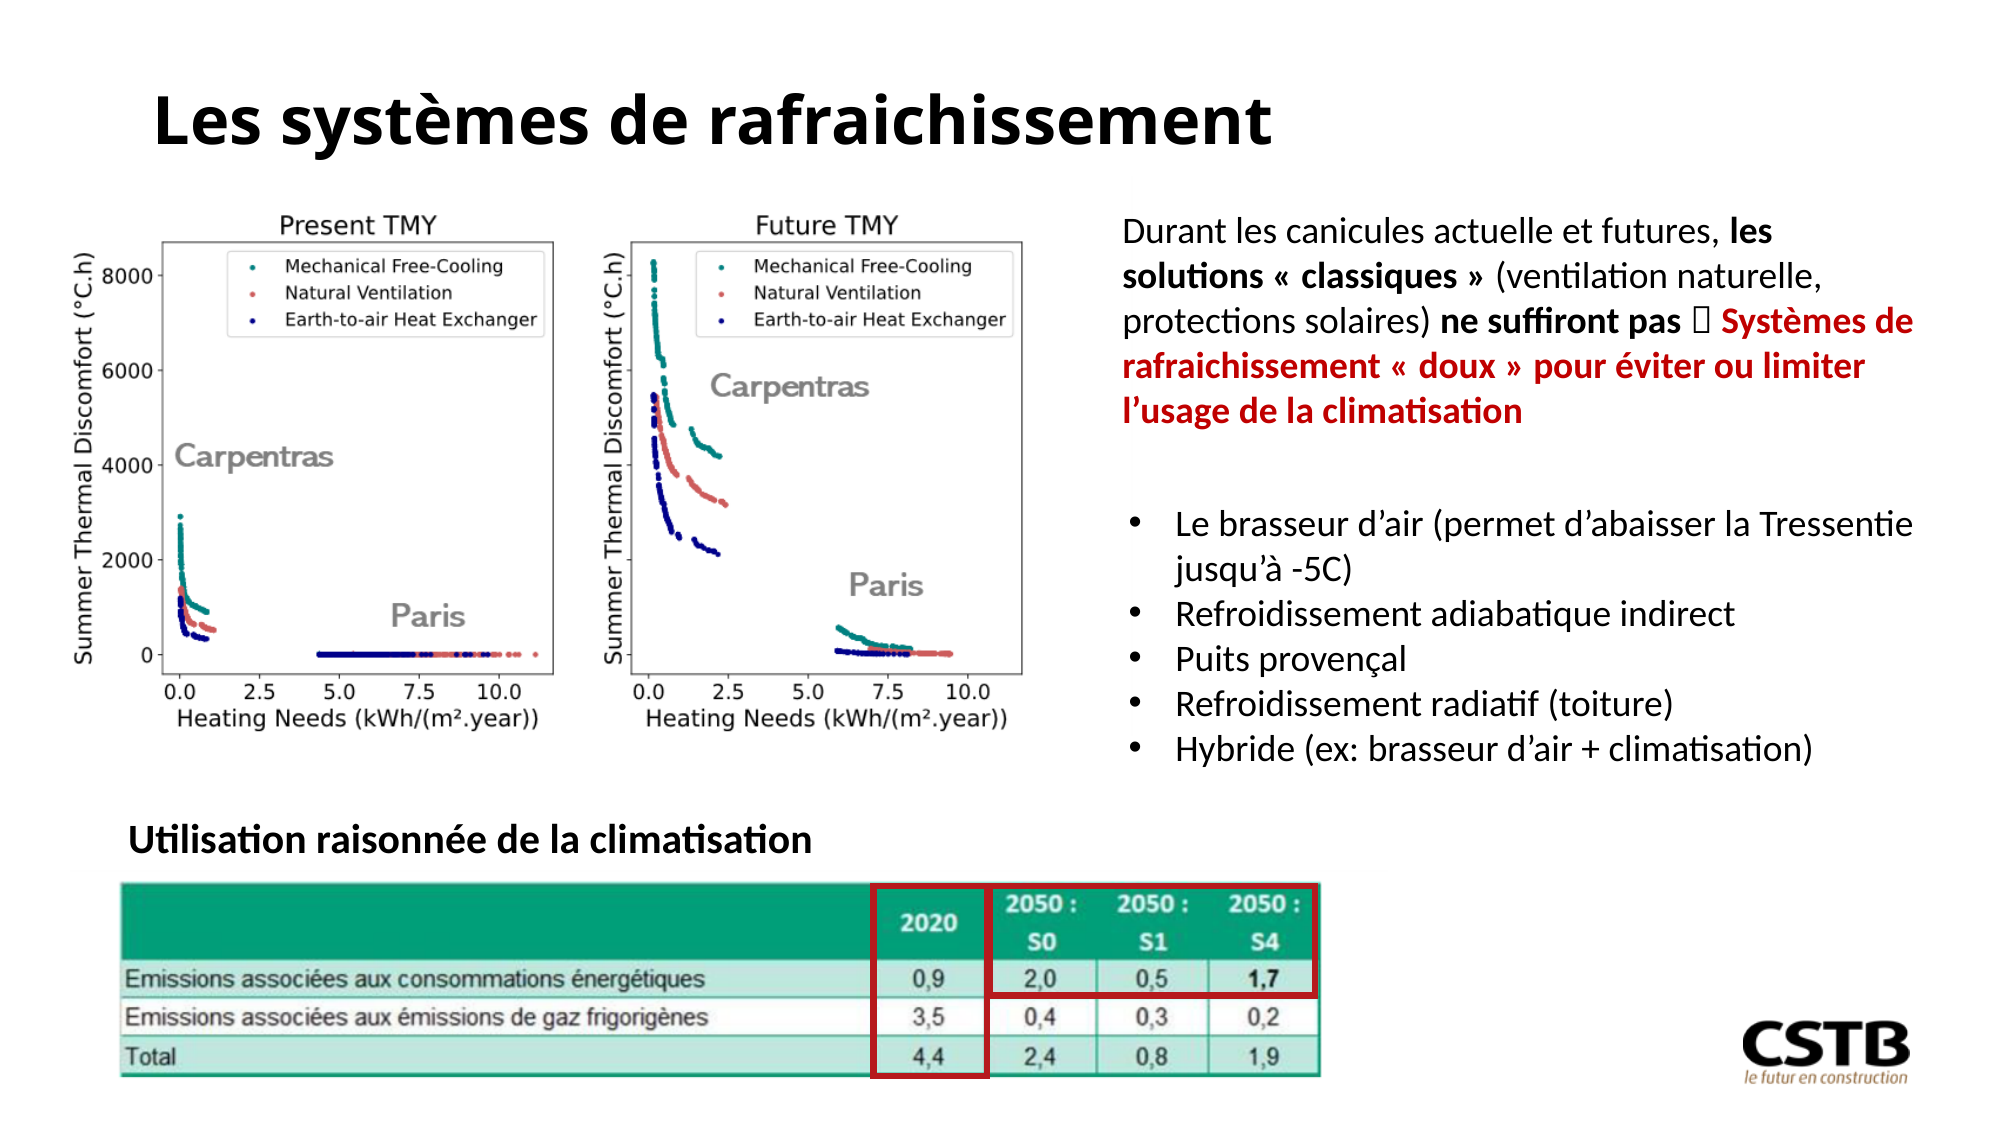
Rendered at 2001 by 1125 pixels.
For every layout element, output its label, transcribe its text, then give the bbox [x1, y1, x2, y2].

picture [1743, 1019, 1910, 1087]
picture [24, 175, 1133, 736]
picture [70, 870, 1388, 1098]
text_box Utilisation raisonnée de la climatisation [38, 804, 1039, 870]
title Les systèmes de rafraichissement [137, 11, 1863, 198]
text_box Durant les canicules actuelle et futures, les solutions « classiques » (ventilation naturelle, protections solaires) ne suffiront pas  Systèmes de rafraichissement « doux » pour éviter ou limiter l’usage de la climatisation [1133, 198, 1932, 439]
text_box Le brasseur d’air (permet d’abaisser la Tressentie jusqu’à -5C) Refroidissement adiabatique indirect Puits provençal Refroidissement radiatif (toiture) Hybride (ex: brasseur d’air + climatisation) [1038, 491, 2000, 777]
